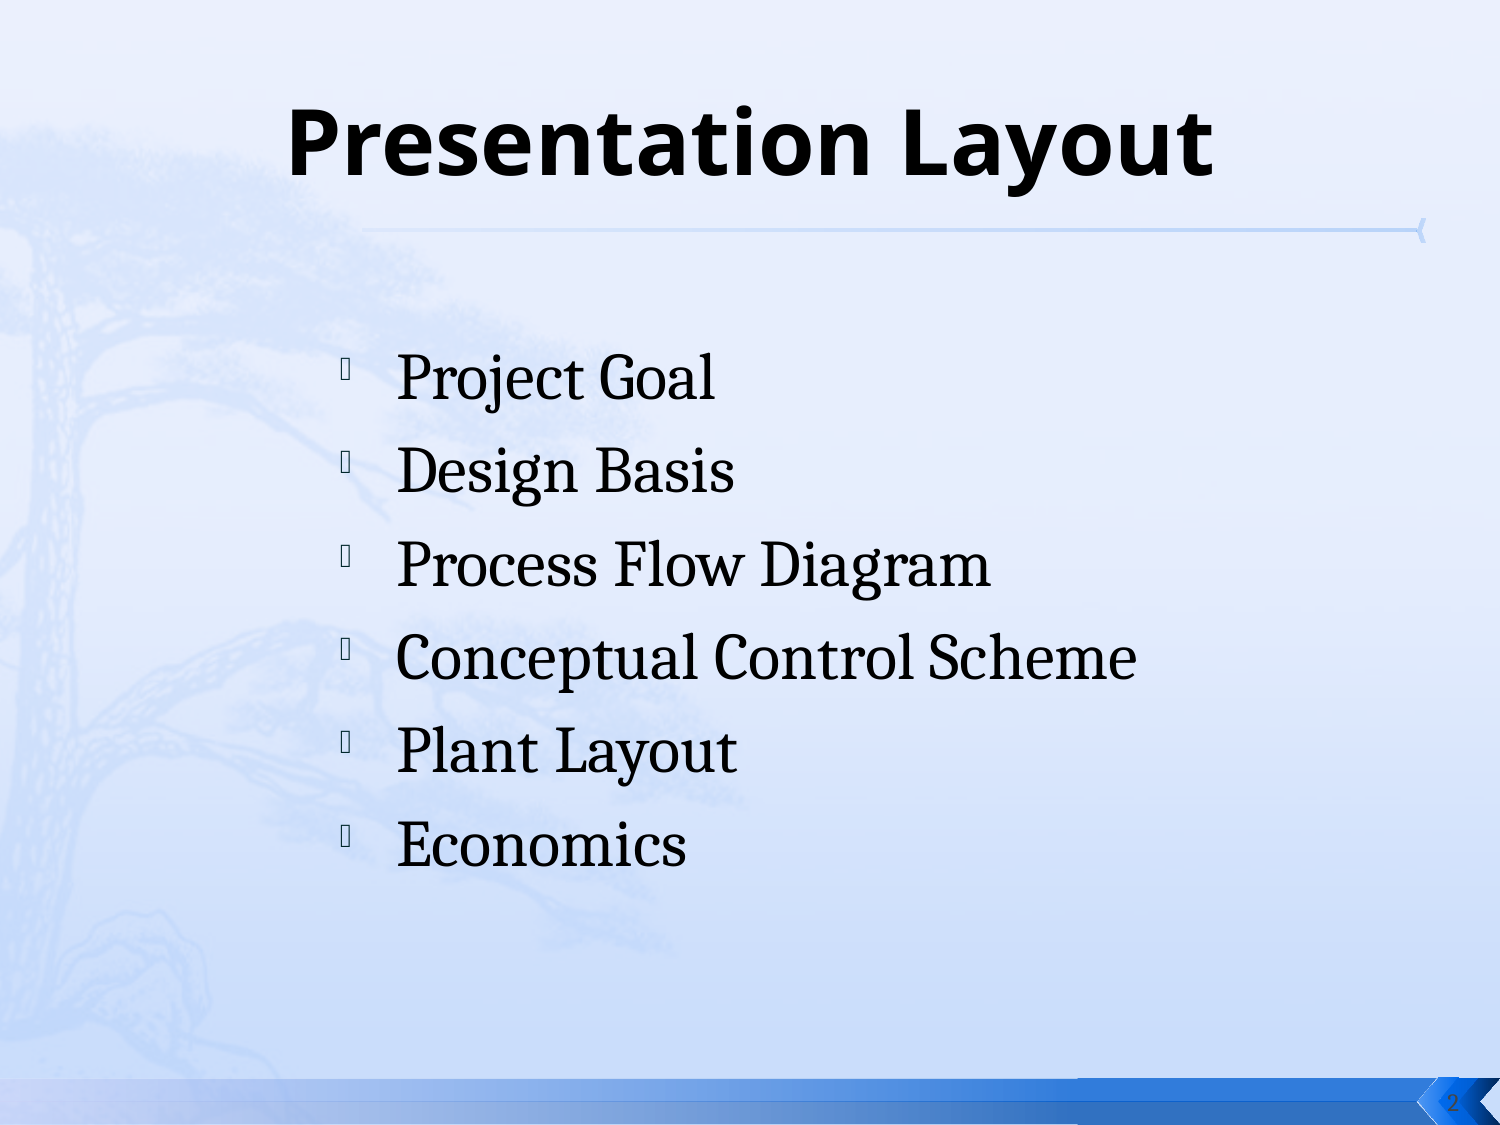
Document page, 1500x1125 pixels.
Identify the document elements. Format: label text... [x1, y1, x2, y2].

title Presentation Layout [75, 45, 1425, 233]
list Project Goal Design Basis Process Flow Diagram Conceptual Control Scheme Plant Layout Economics [324, 324, 1198, 956]
slide_number 2 [1406, 1077, 1500, 1125]
